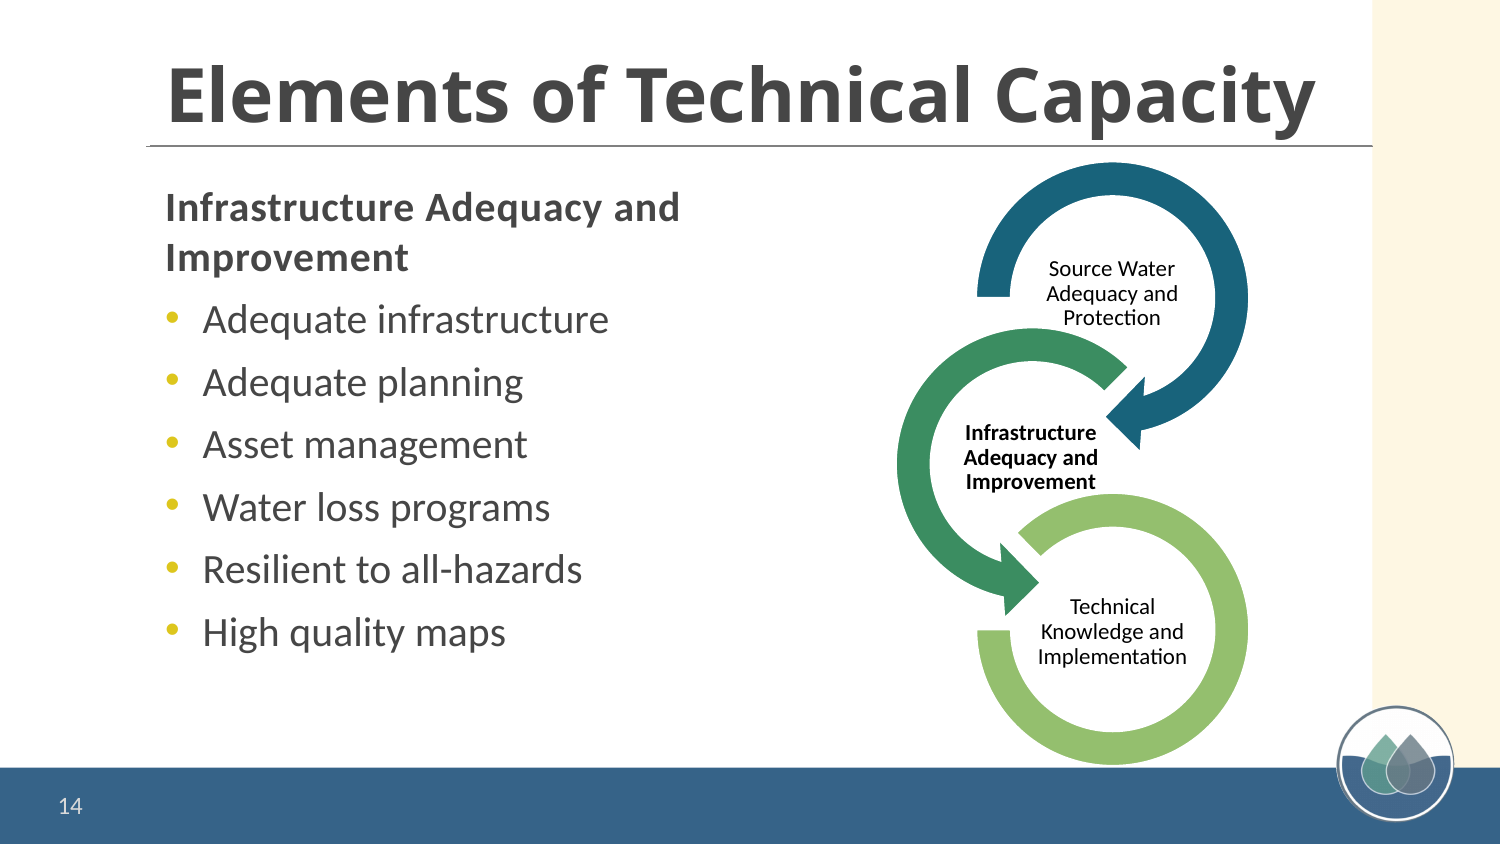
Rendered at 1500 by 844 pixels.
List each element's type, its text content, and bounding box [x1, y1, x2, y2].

slide_number 14 [16, 782, 124, 828]
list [772, 152, 1373, 753]
list Infrastructure Adequacy and Improvement Adequate infrastructure Adequate planning Asset management Water loss programs Resilient to all-hazards High quality maps [150, 171, 772, 734]
title Elements of Technical Capacity [150, 21, 1373, 146]
